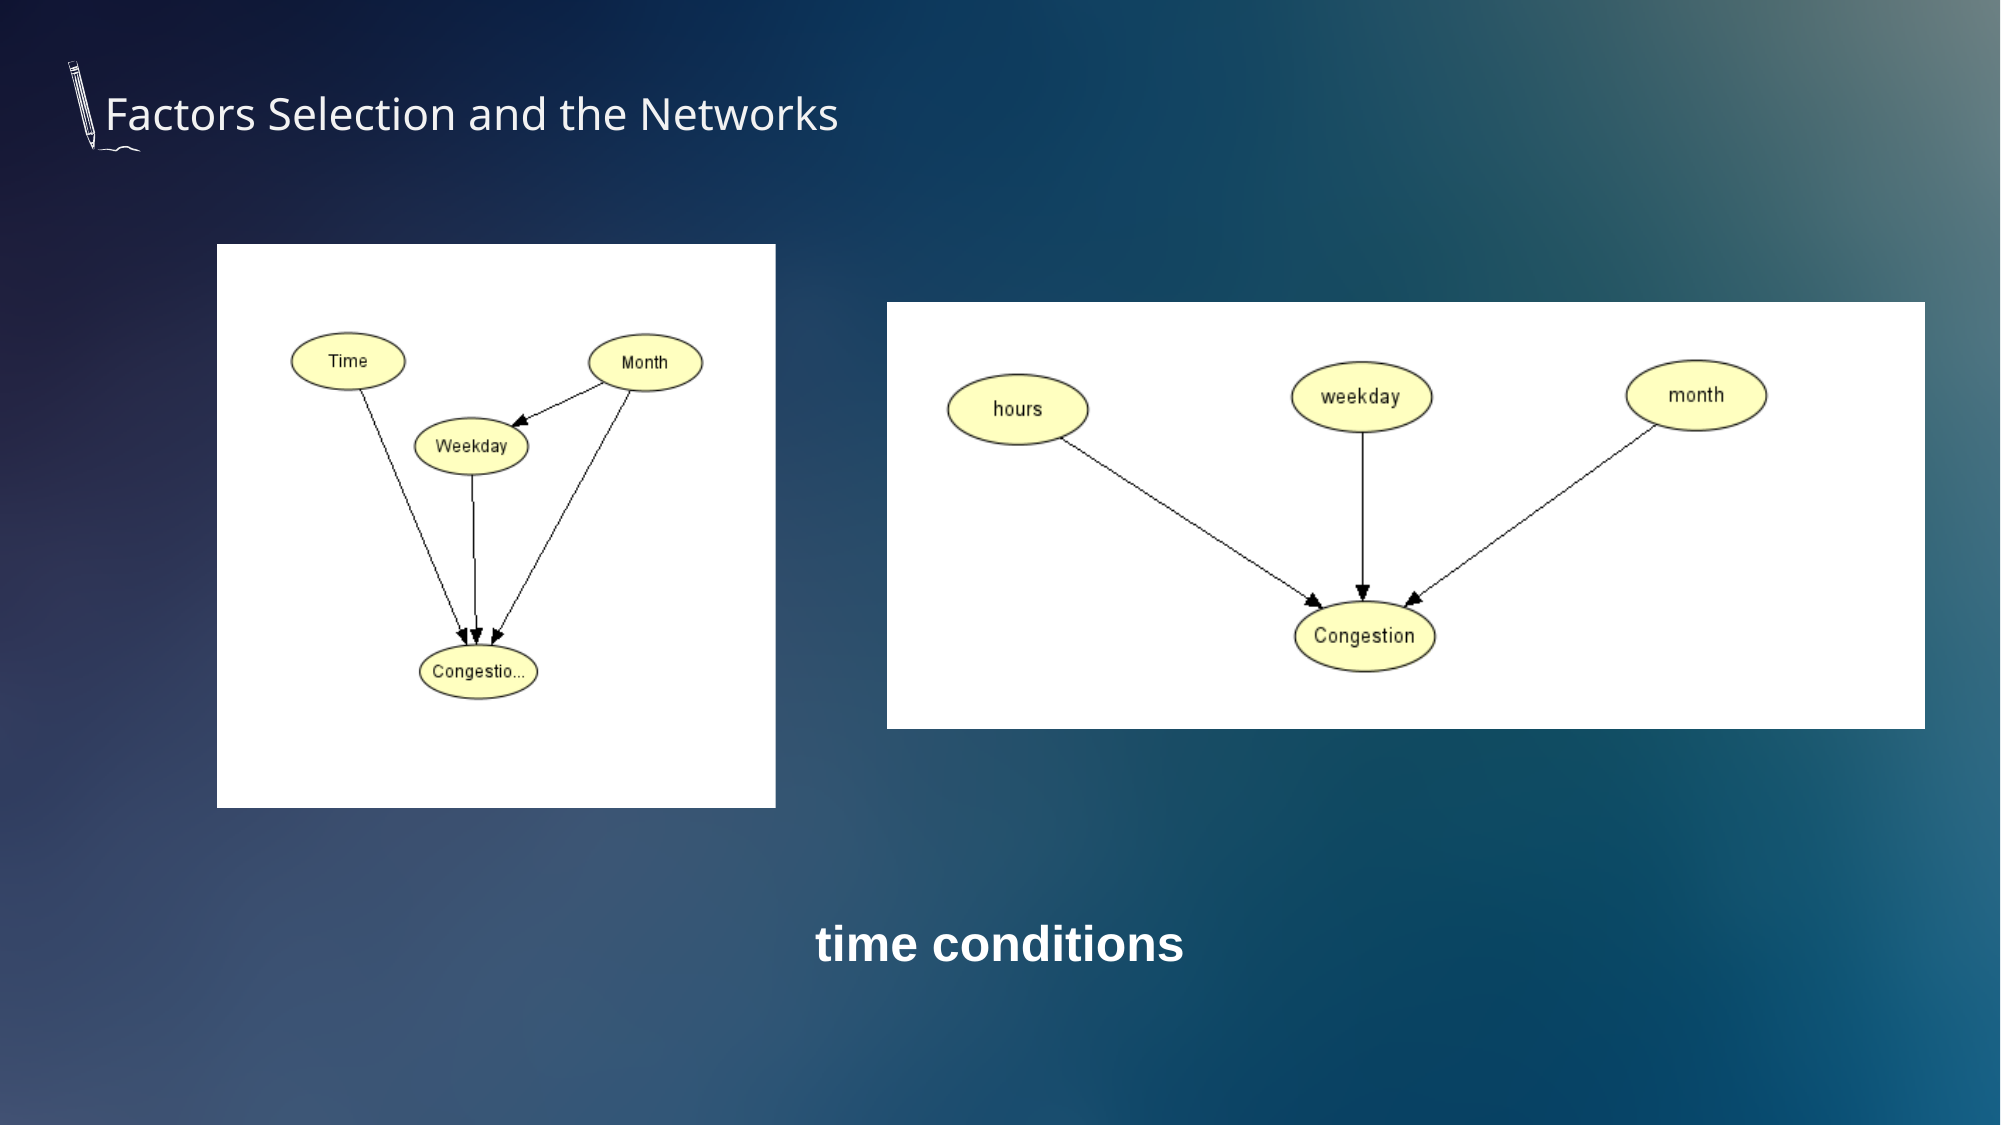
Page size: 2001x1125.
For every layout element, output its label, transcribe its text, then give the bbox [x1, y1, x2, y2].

text_box Factors Selection and the Networks [141, 78, 953, 147]
picture [0, 0, 2001, 1125]
text_box time conditions [800, 904, 1200, 980]
